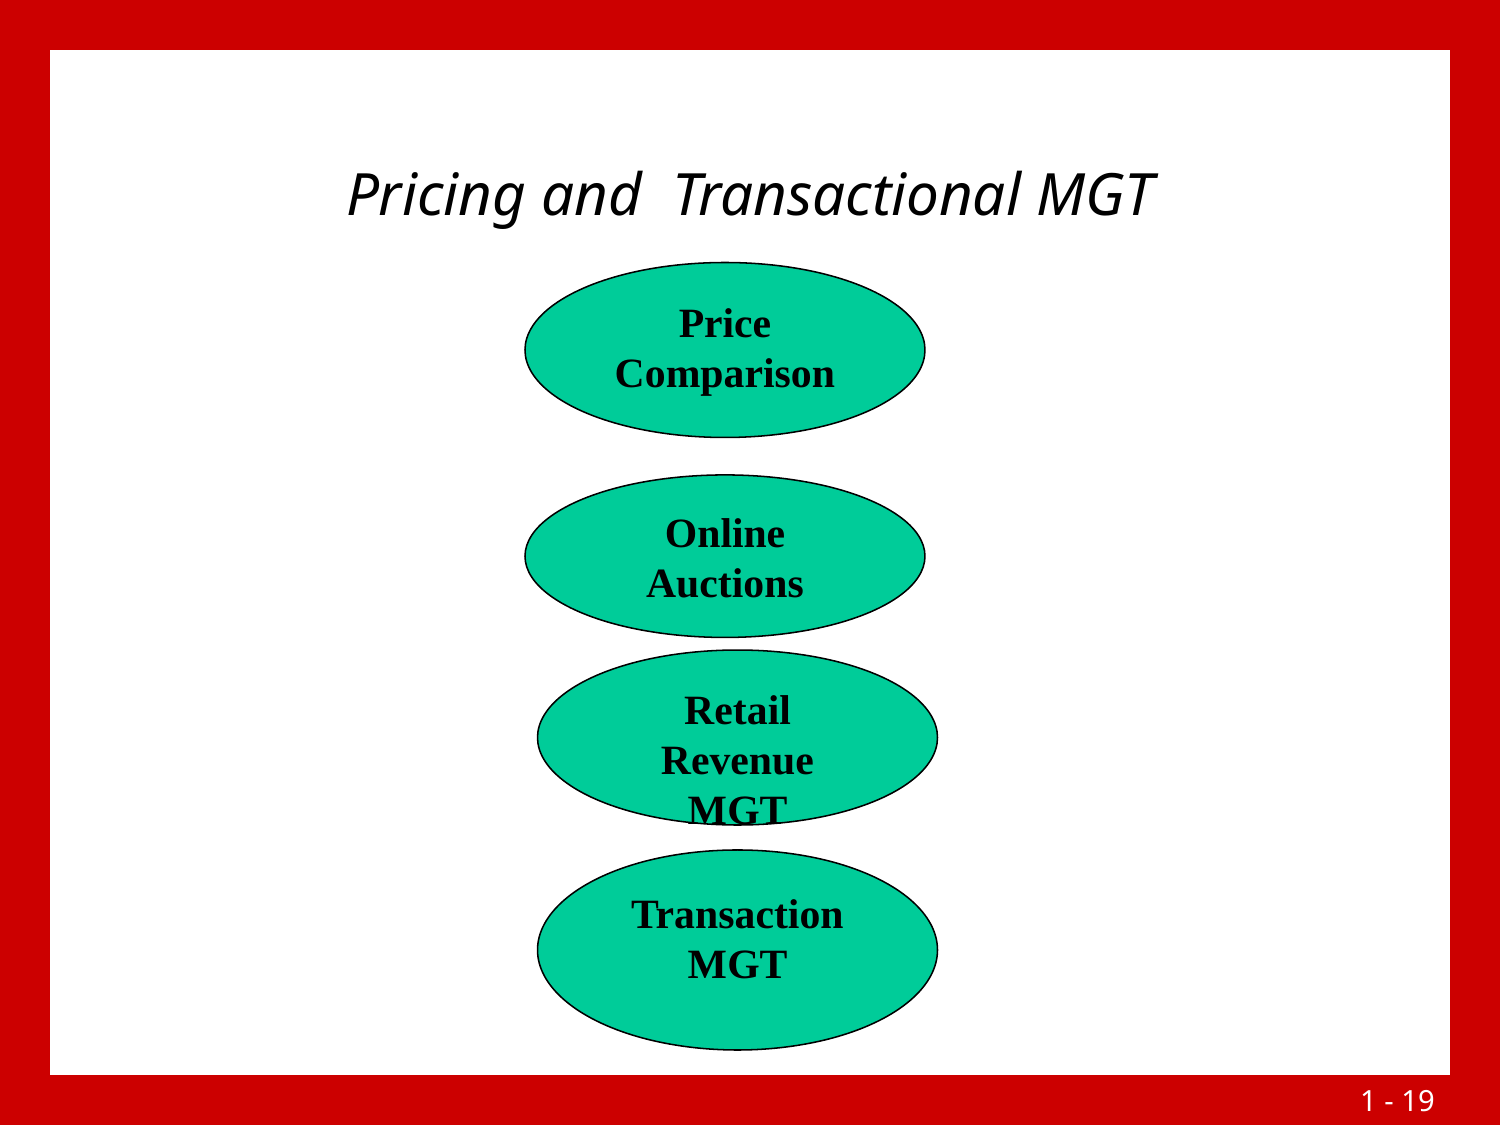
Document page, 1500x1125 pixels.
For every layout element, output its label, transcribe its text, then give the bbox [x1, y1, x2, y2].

text_box Retail Revenue MGT [537, 650, 938, 826]
text_box Price Comparison [525, 262, 925, 438]
text_box Pricing and Transactional MGT [112, 149, 1388, 250]
text_box Online Auctions [525, 474, 925, 638]
slide_number 1 - 18 [1137, 1074, 1451, 1125]
text_box Transaction MGT [537, 849, 938, 1051]
